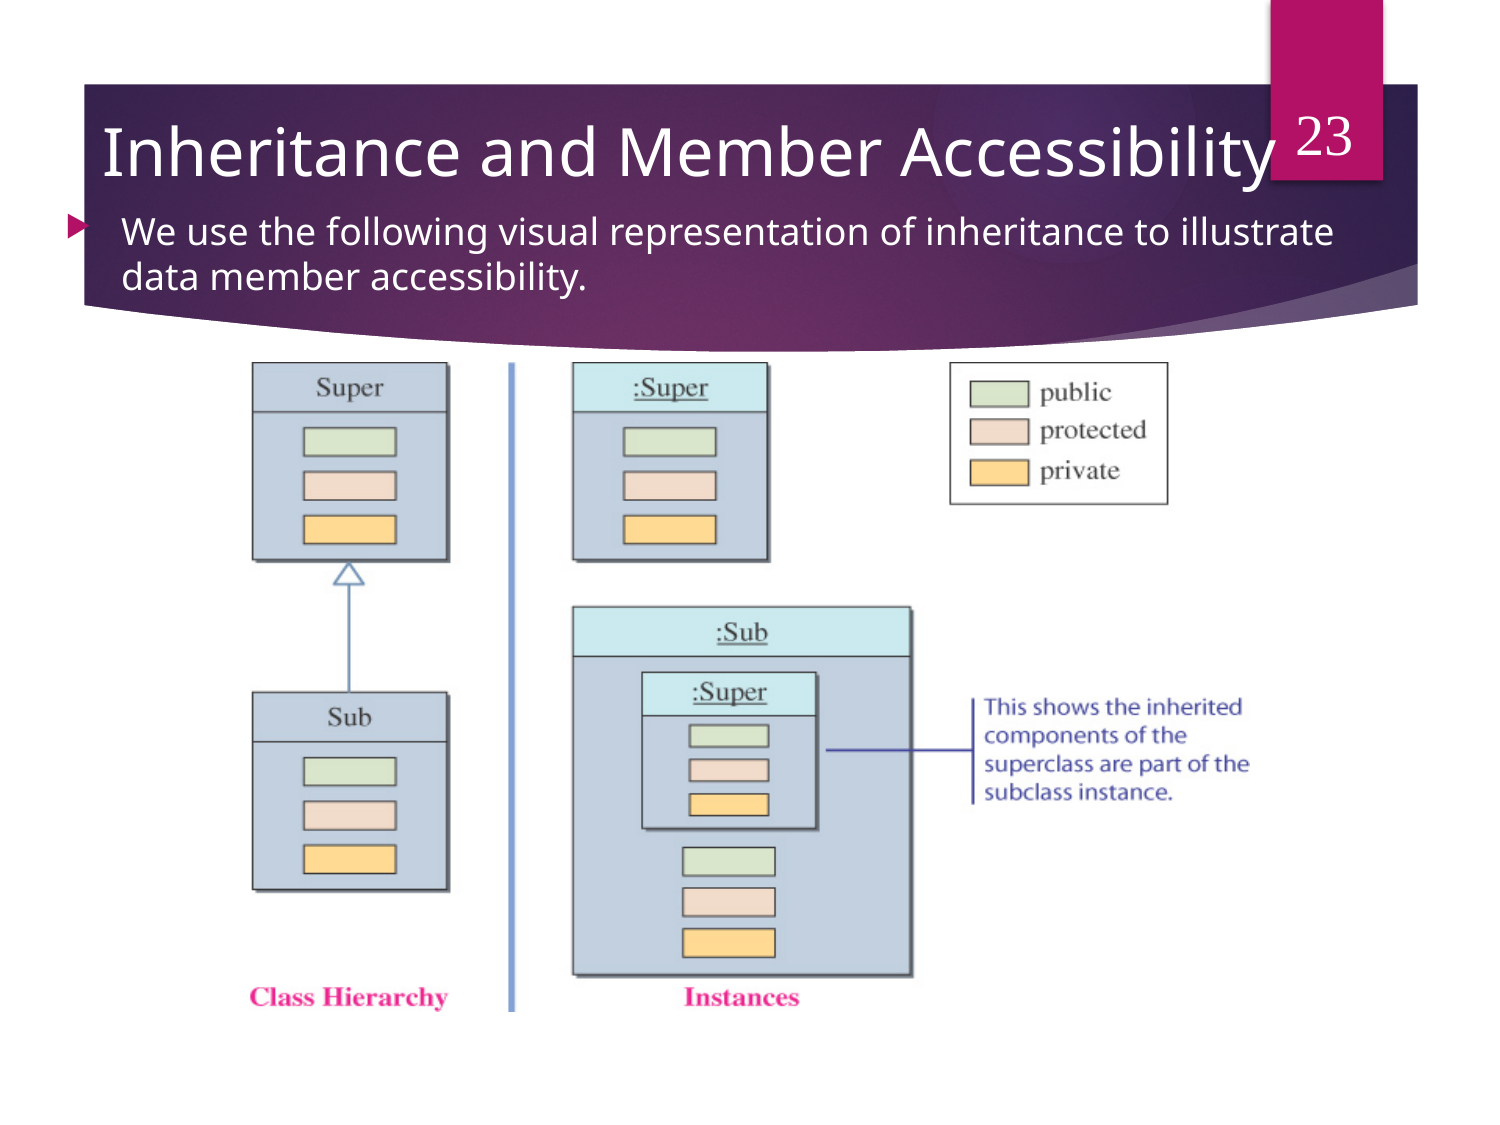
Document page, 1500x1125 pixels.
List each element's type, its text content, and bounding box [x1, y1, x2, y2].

slide_number 23 [1259, 48, 1390, 175]
title Inheritance and Member Accessibility [87, 87, 1300, 200]
list We use the following visual representation of inheritance to illustrate data member accessibility. [50, 200, 1435, 335]
picture [249, 362, 1251, 1013]
